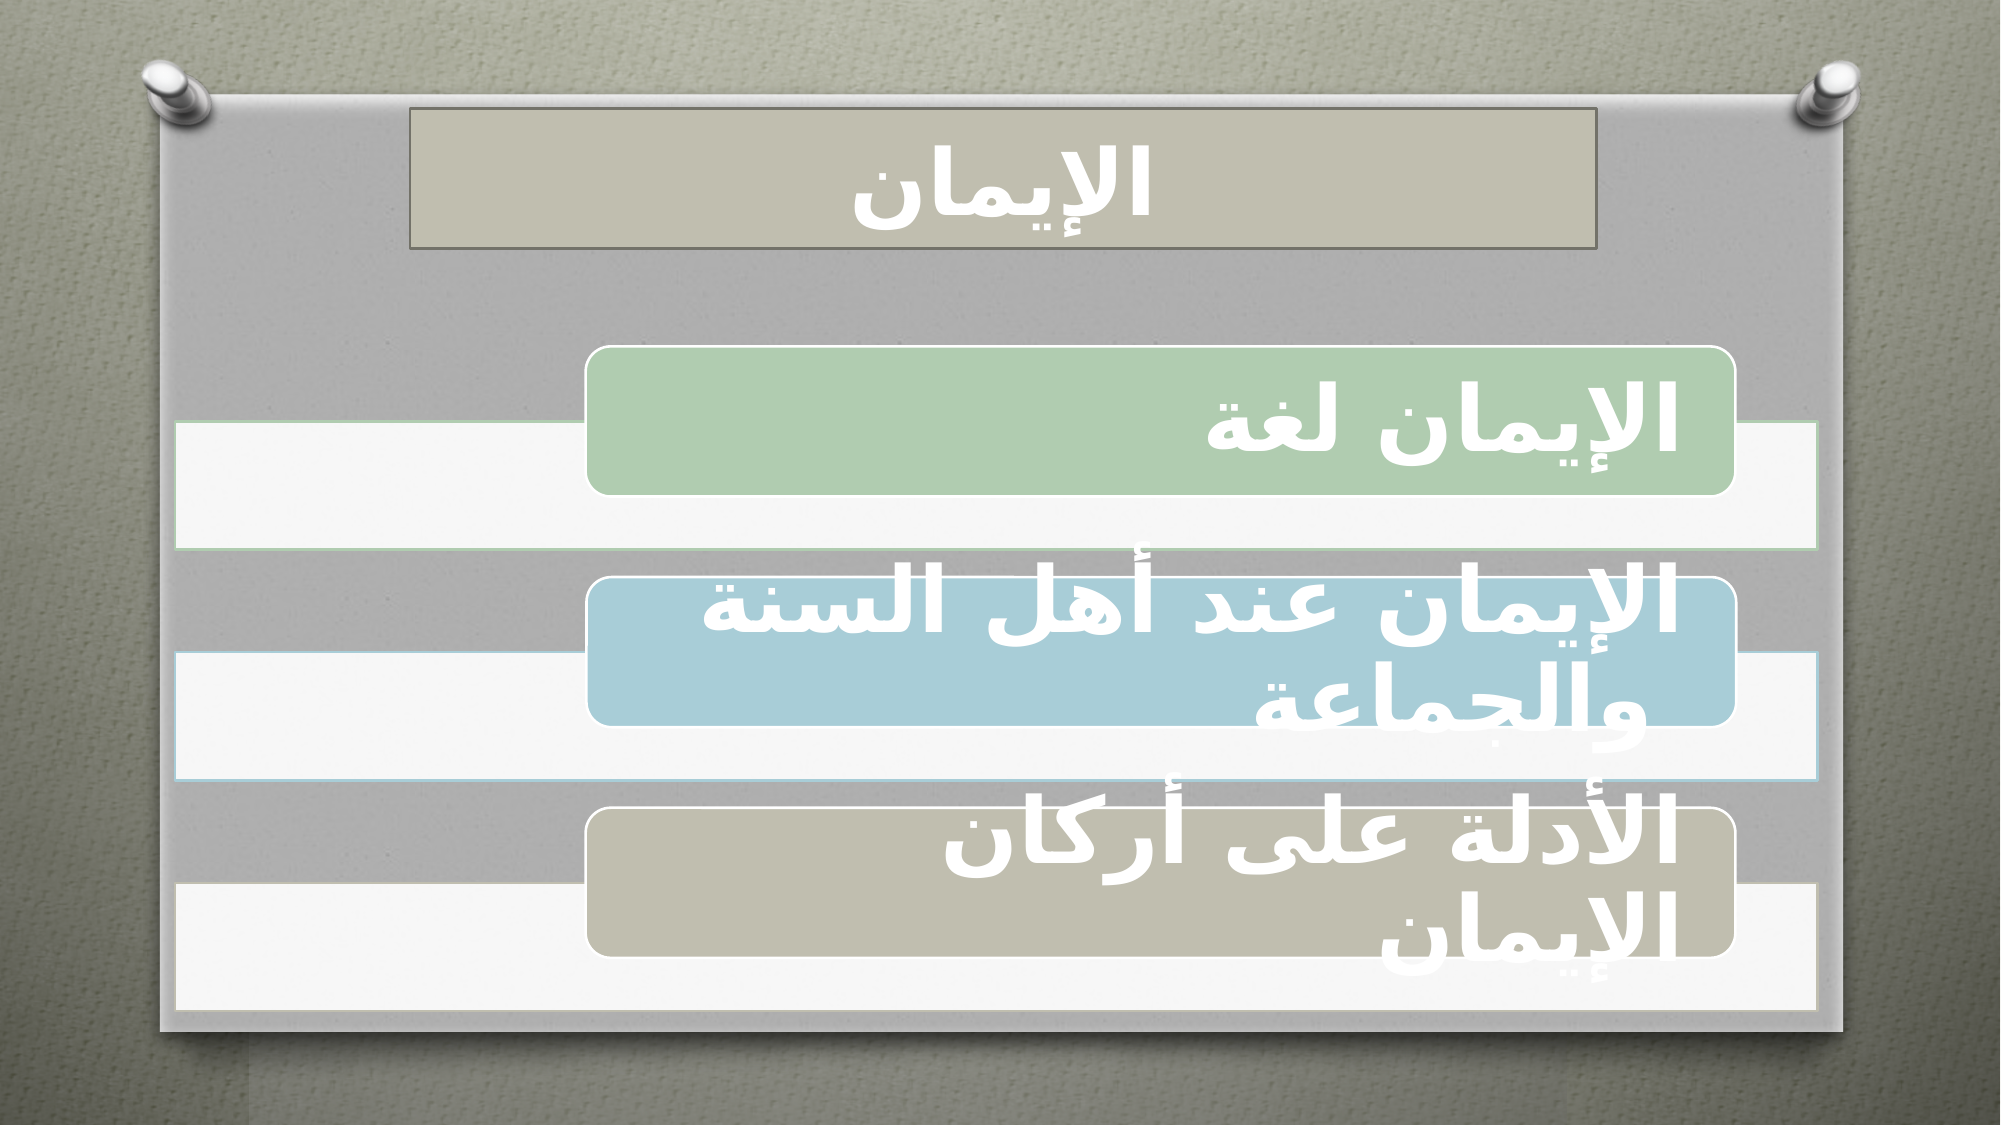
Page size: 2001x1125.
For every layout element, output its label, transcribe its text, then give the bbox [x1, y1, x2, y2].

title الإيمان [409, 107, 1598, 250]
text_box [174, 344, 1818, 1013]
picture [1764, 30, 1911, 161]
picture [107, 24, 256, 158]
